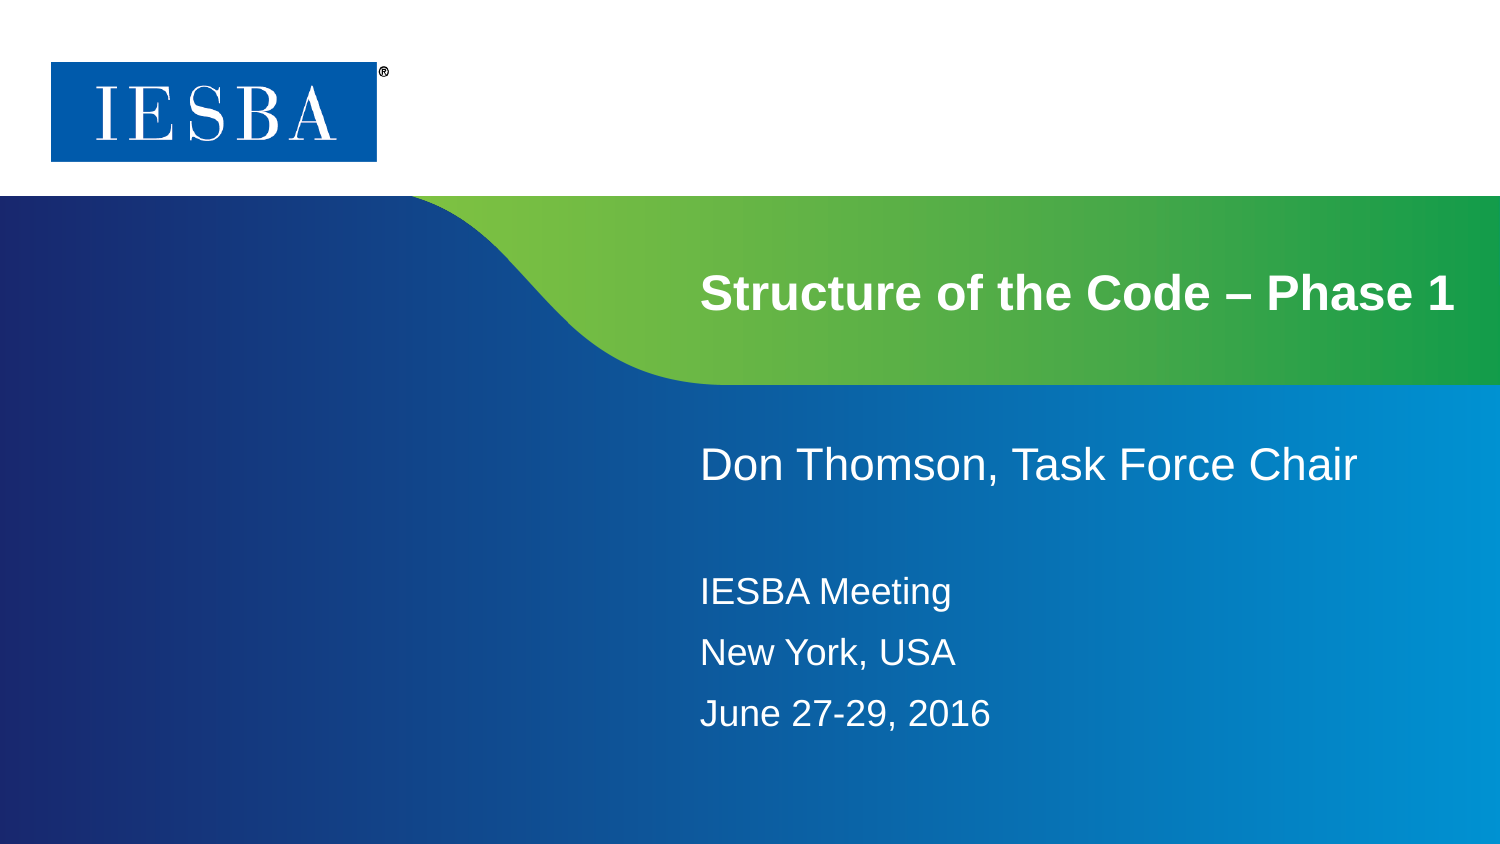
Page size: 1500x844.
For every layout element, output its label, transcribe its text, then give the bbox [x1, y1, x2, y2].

picture [412, 196, 1500, 385]
title Structure of the Code – Phase 1 [699, 229, 1463, 352]
subtitle Don Thomson, Task Force Chair IESBA Meeting New York, USA June 27-29, 2016 [699, 434, 1488, 785]
picture [51, 62, 389, 162]
